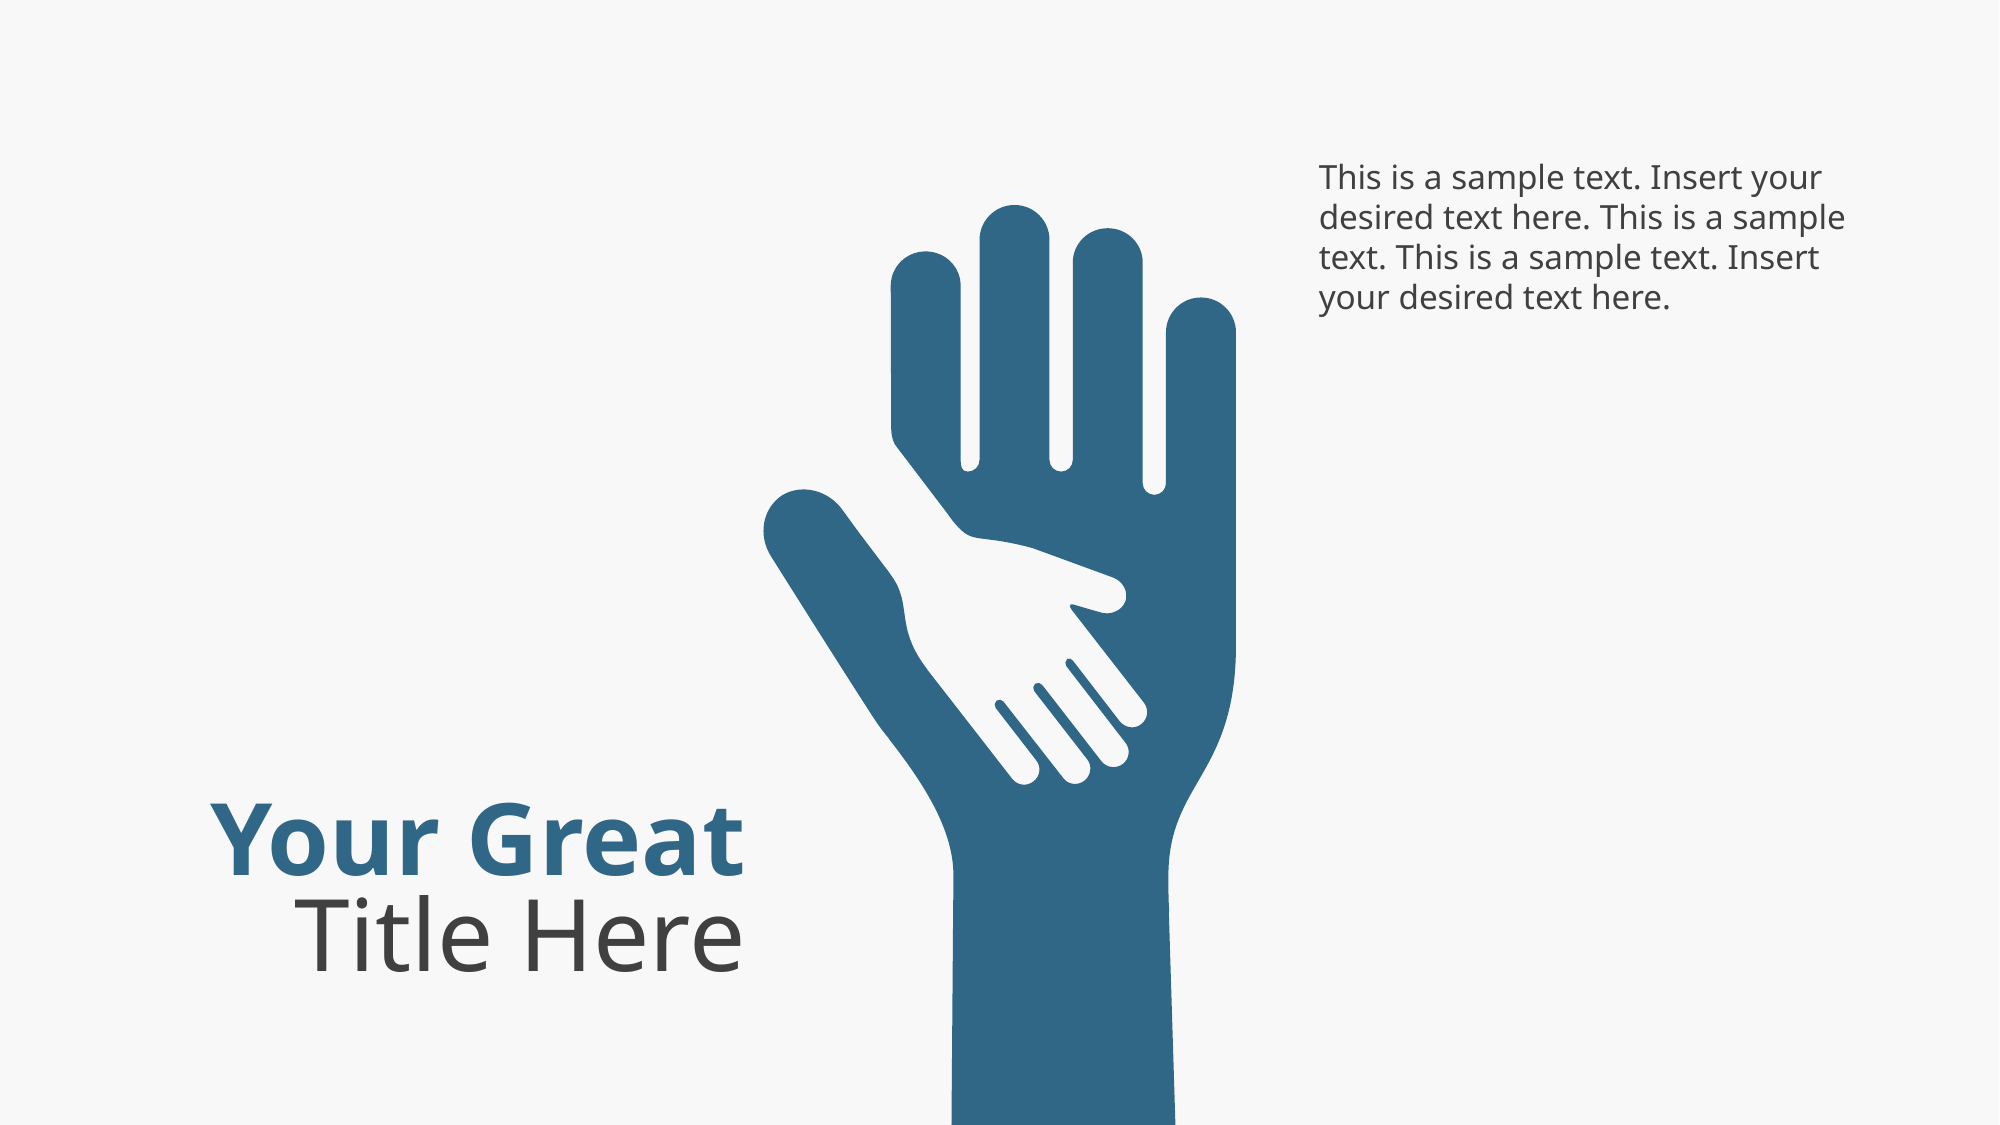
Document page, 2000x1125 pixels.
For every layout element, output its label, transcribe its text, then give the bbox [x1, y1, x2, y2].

text_box Your Great Title Here [195, 791, 761, 998]
text_box This is a sample text. Insert your desired text here. This is a sample text. This is a sample text. Insert your desired text here. [1318, 148, 1863, 324]
text_box [761, 202, 1239, 1125]
